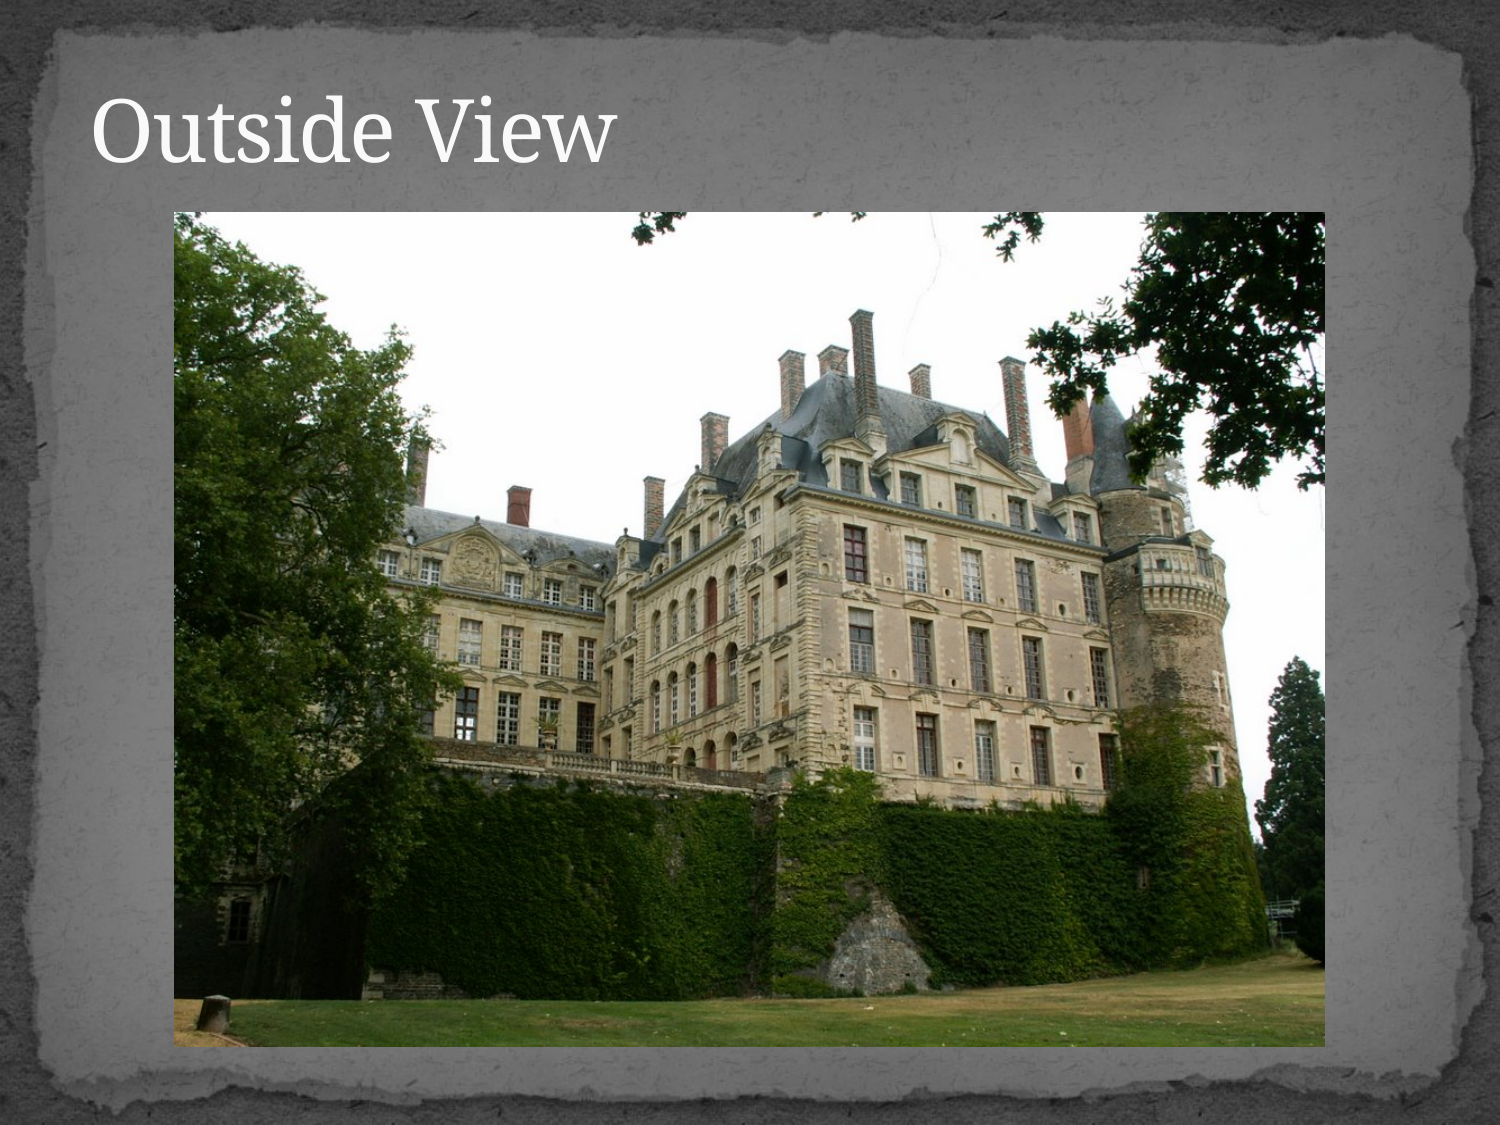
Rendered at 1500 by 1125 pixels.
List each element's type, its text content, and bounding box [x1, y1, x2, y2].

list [177, 215, 1324, 1043]
title Outside View [74, 37, 1425, 188]
